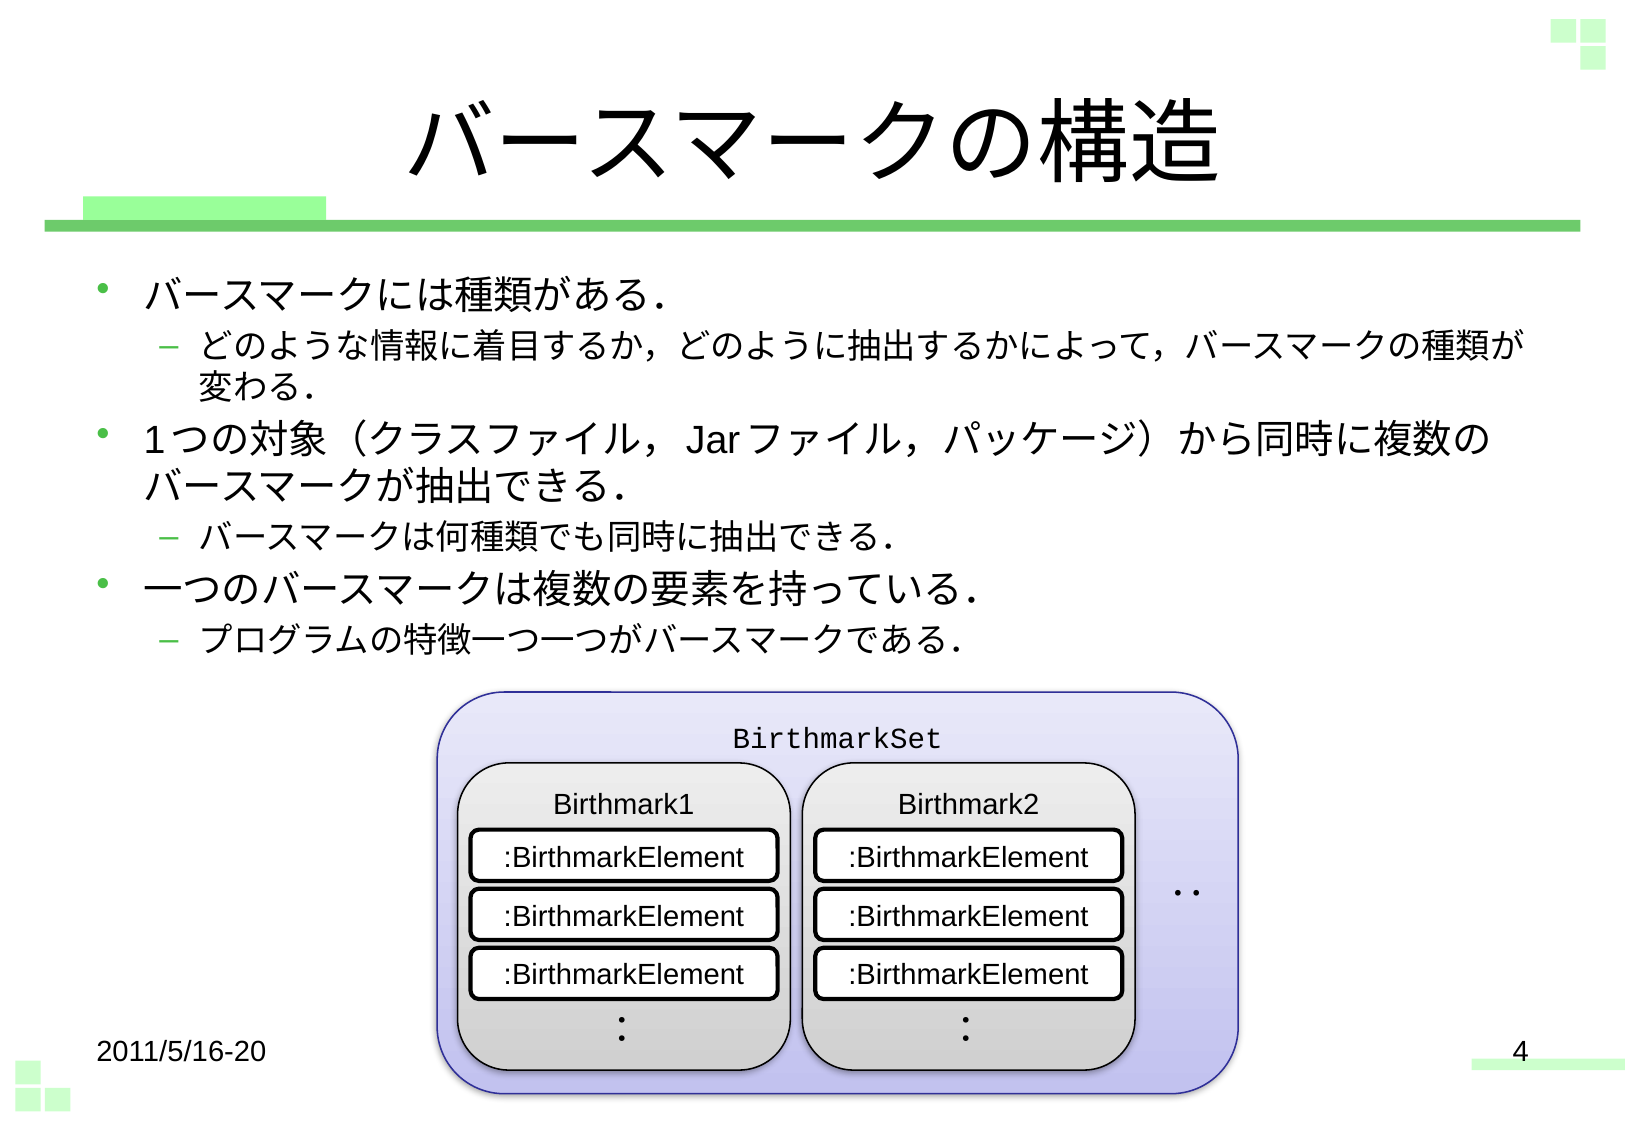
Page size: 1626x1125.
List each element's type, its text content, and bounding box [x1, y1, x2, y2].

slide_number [81, 1024, 442, 1103]
list バースマークには種類がある． どのような情報に着目するか，どのように抽出するかによって，バースマークの種類が変わる． 1つの対象（クラスファイル，Jarファイル，パッケージ）から同時に複数のバースマークが抽出できる． バースマークは何種類でも同時に抽出できる． 一つのバースマークは複数の要素を持っている． プログラムの特徴一つ一つがバースマークである． [81, 262, 1544, 669]
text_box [436, 691, 1239, 1094]
slide_number 4 [1232, 1024, 1544, 1103]
title バースマークの構造 [81, 45, 1544, 233]
